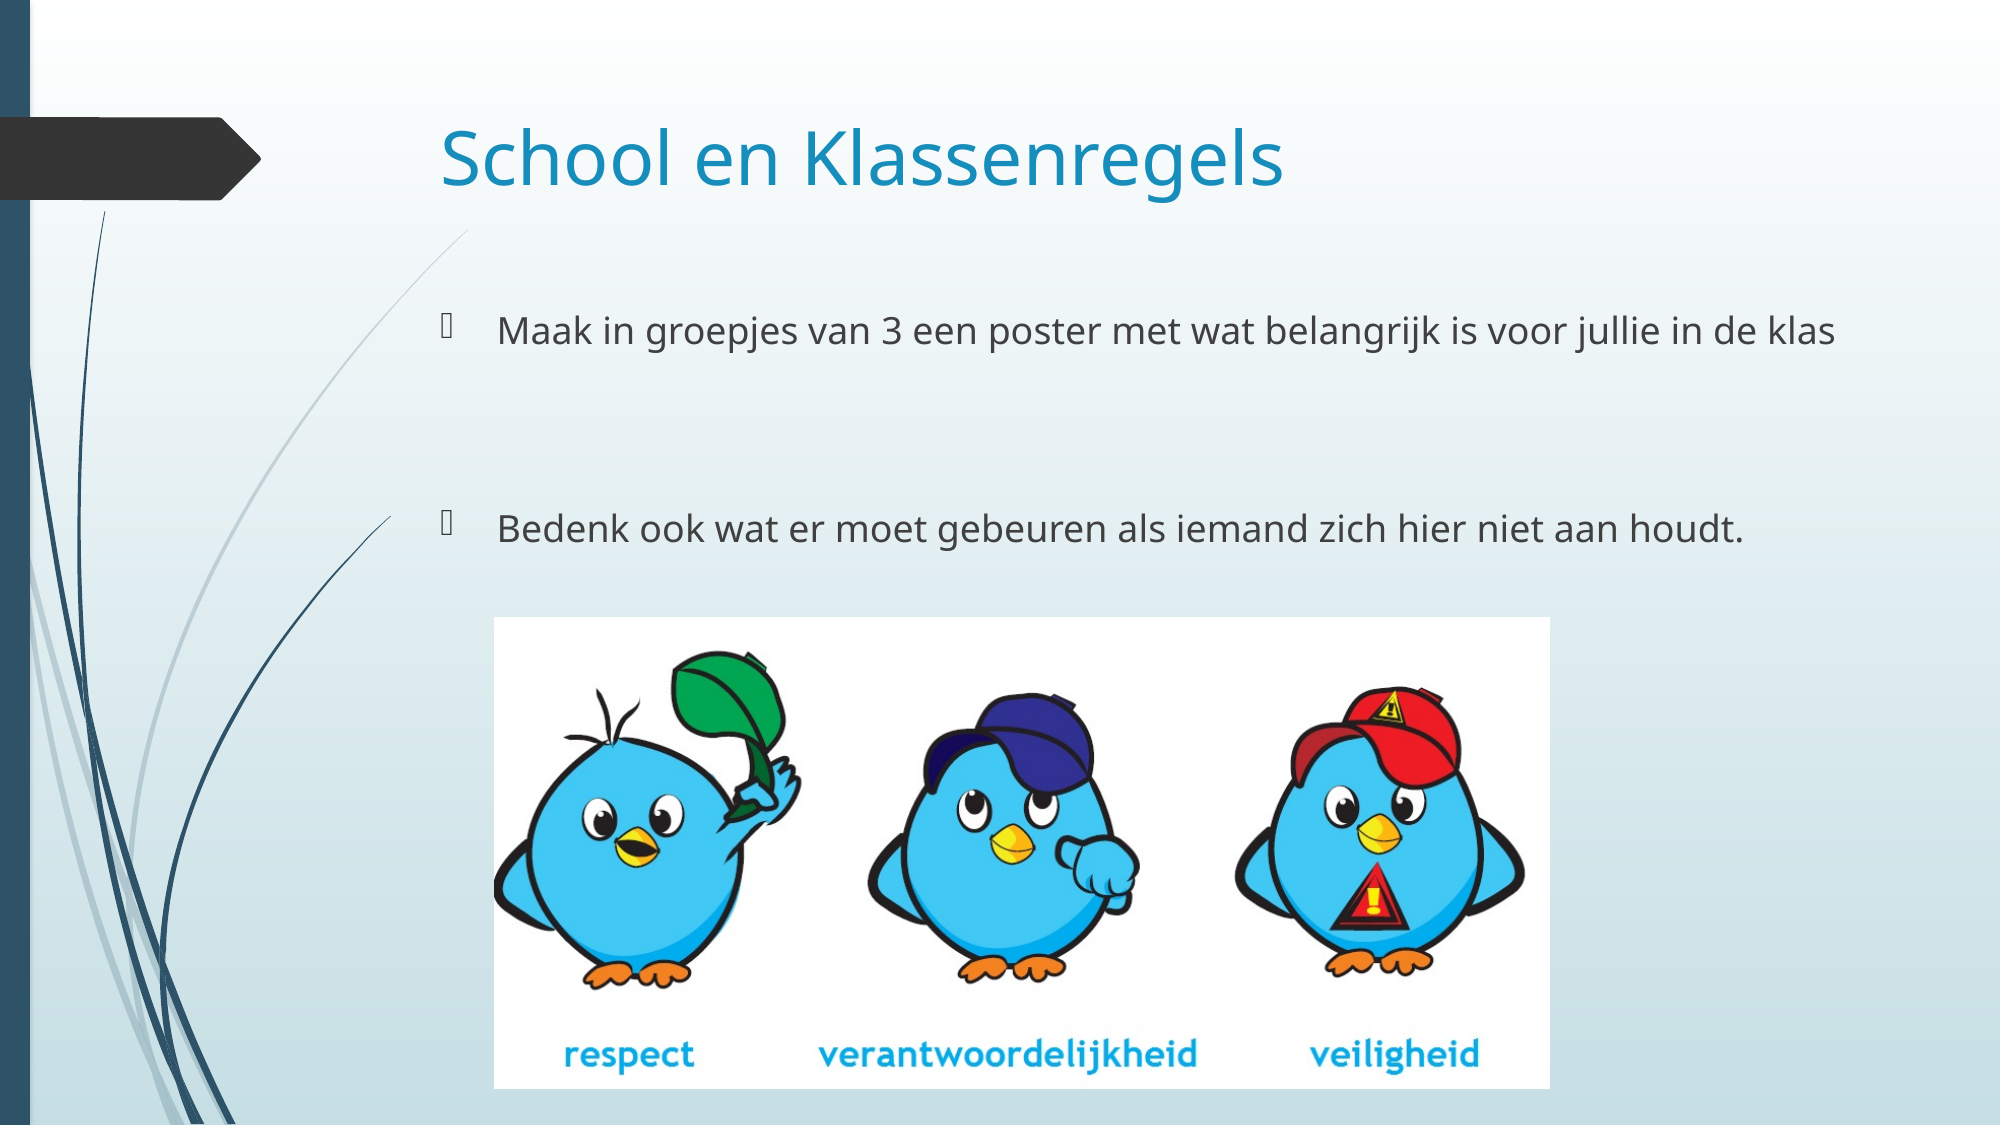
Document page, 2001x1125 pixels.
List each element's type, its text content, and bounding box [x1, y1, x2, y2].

list Maak in groepjes van 3 een poster met wat belangrijk is voor jullie in de klas Bedenk ook wat er moet gebeuren als iemand zich hier niet aan houdt. [425, 167, 1888, 788]
title School en Klassenregels [425, 102, 1888, 167]
picture [493, 616, 1550, 1090]
